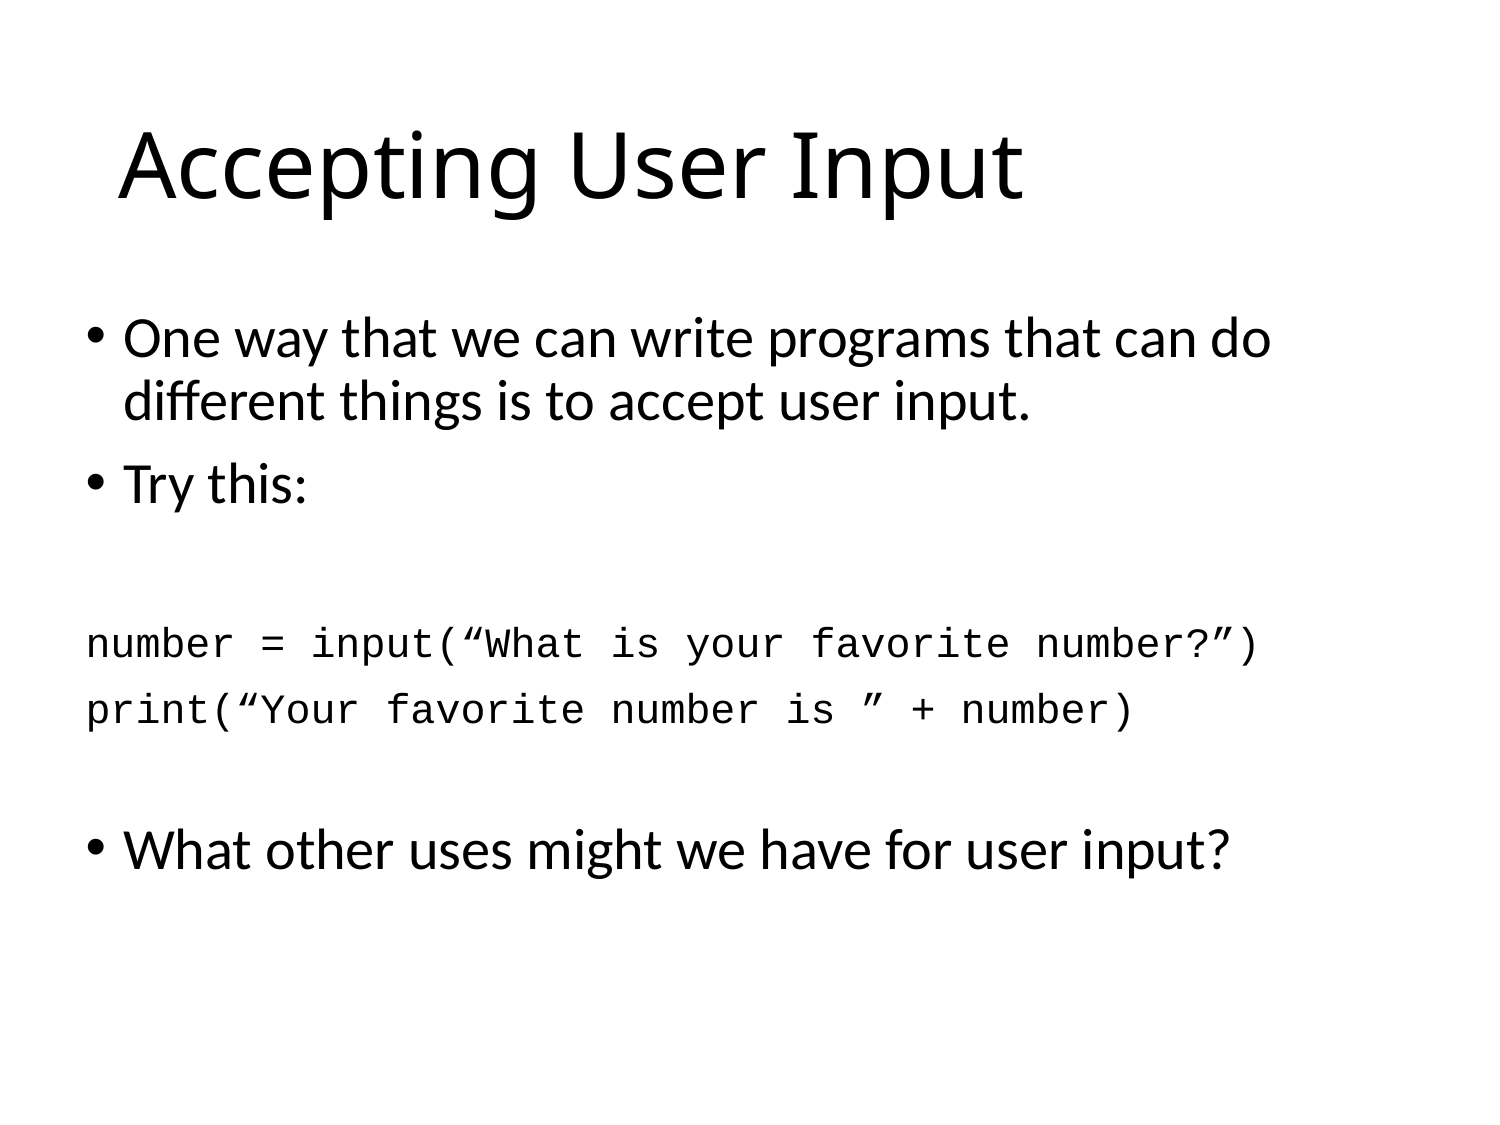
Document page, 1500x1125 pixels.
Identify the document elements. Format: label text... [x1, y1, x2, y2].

list One way that we can write programs that can do different things is to accept user input. Try this: number = input(“What is your favorite number?”) print(“Your favorite number is ” + number) What other uses might we have for user input? [70, 299, 1456, 1014]
title Accepting User Input [103, 59, 1397, 278]
